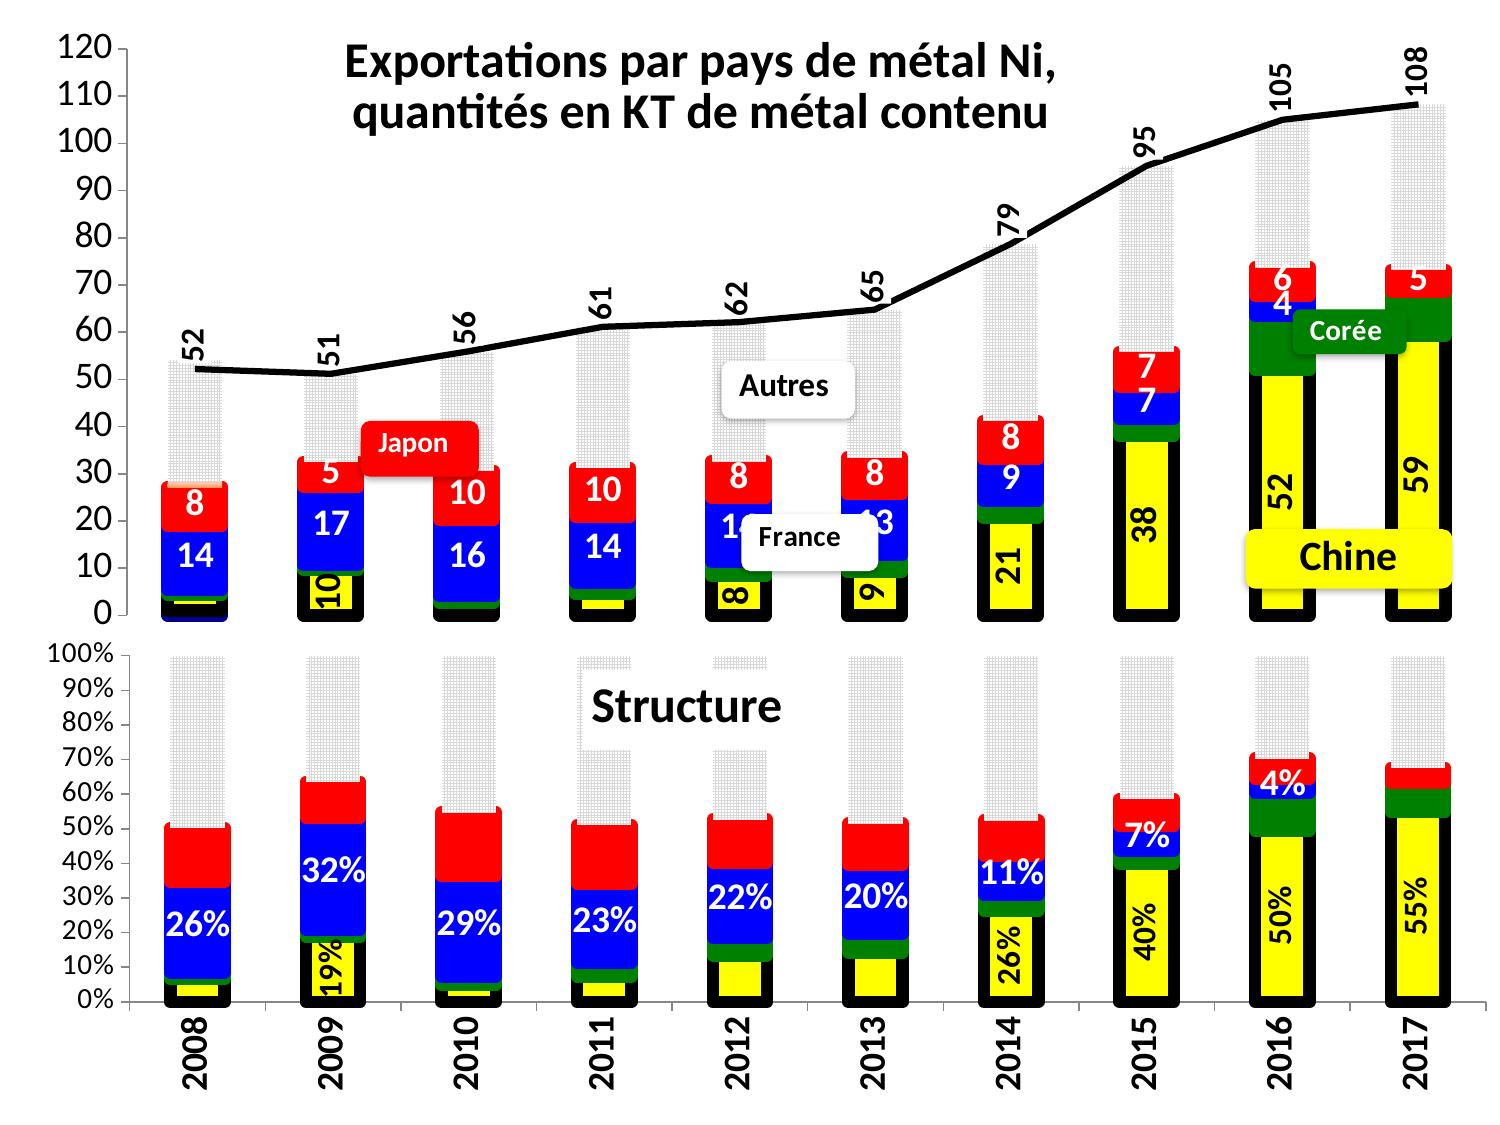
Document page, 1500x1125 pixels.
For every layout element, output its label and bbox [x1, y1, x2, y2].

chart [18, 25, 1487, 1107]
